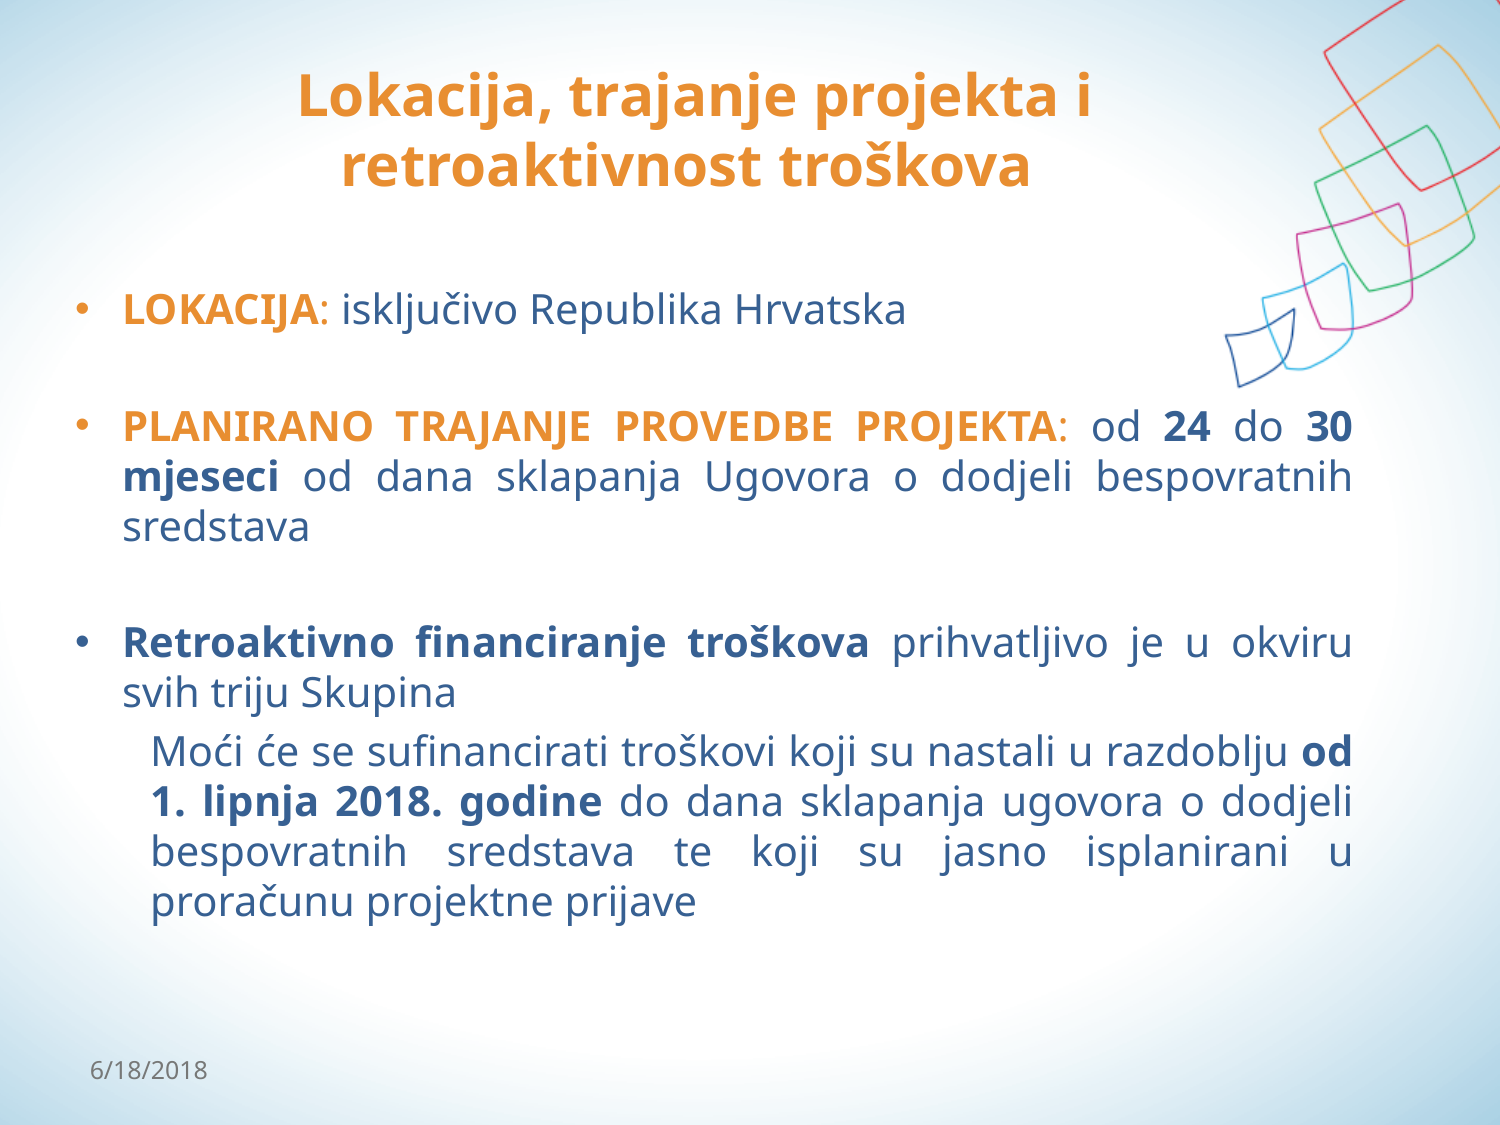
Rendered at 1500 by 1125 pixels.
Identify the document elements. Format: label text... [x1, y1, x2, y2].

title Lokacija, trajanje projekta i retroaktivnost troškova [100, 34, 1289, 222]
text_box LOKACIJA: isključivo Republika Hrvatska PLANIRANO TRAJANJE PROVEDBE PROJEKTA: od 24 do 30 mjeseci od dana sklapanja Ugovora o dodjeli bespovratnih sredstava Retroaktivno financiranje troškova prihvatljivo je u okviru svih triju Skupina Moći će se sufinancirati troškovi koji su nastali u razdoblju od 1. lipnja 2018. godine do dana sklapanja ugovora o dodjeli bespovratnih sredstava te koji su jasno isplanirani u proračunu projektne prijave [60, 275, 1369, 1046]
